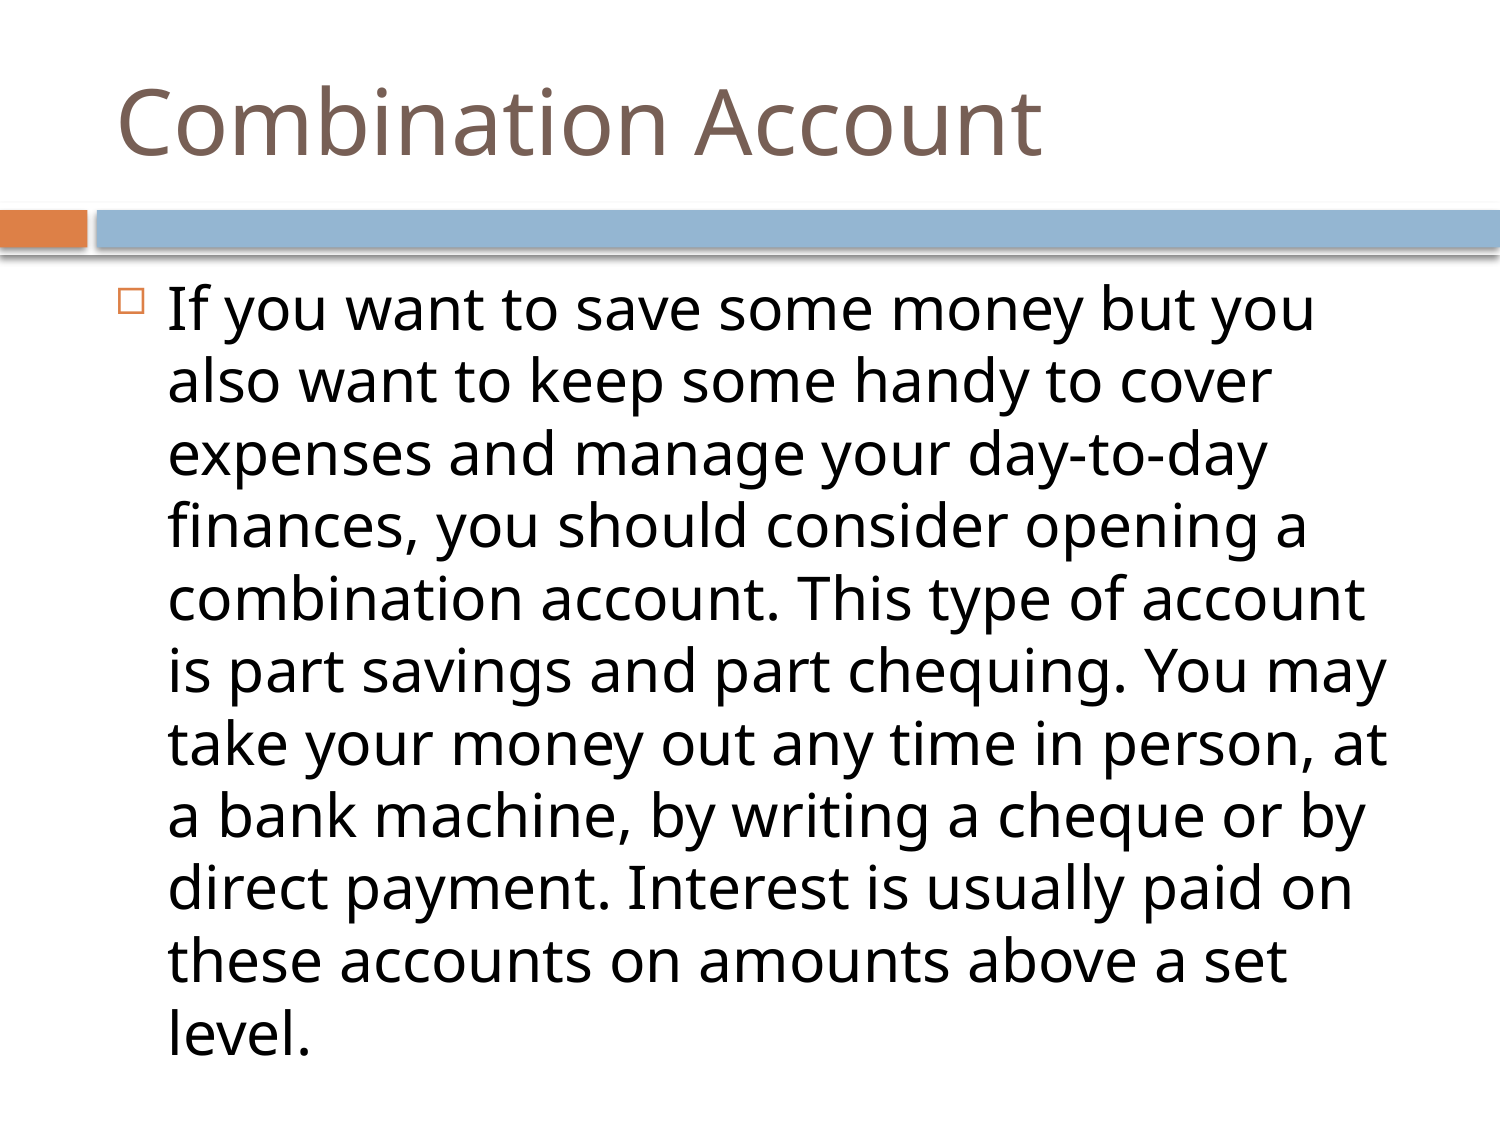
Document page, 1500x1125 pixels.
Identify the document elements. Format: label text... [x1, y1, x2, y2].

list If you want to save some money but you also want to keep some handy to cover expenses and manage your day-to-day finances, you should consider opening a combination account. This type of account is part savings and part chequing. You may take your money out any time in person, at a bank machine, by writing a cheque or by direct payment. Interest is usually paid on these accounts on amounts above a set level. [100, 262, 1438, 1000]
title Combination Account [100, 37, 1438, 200]
